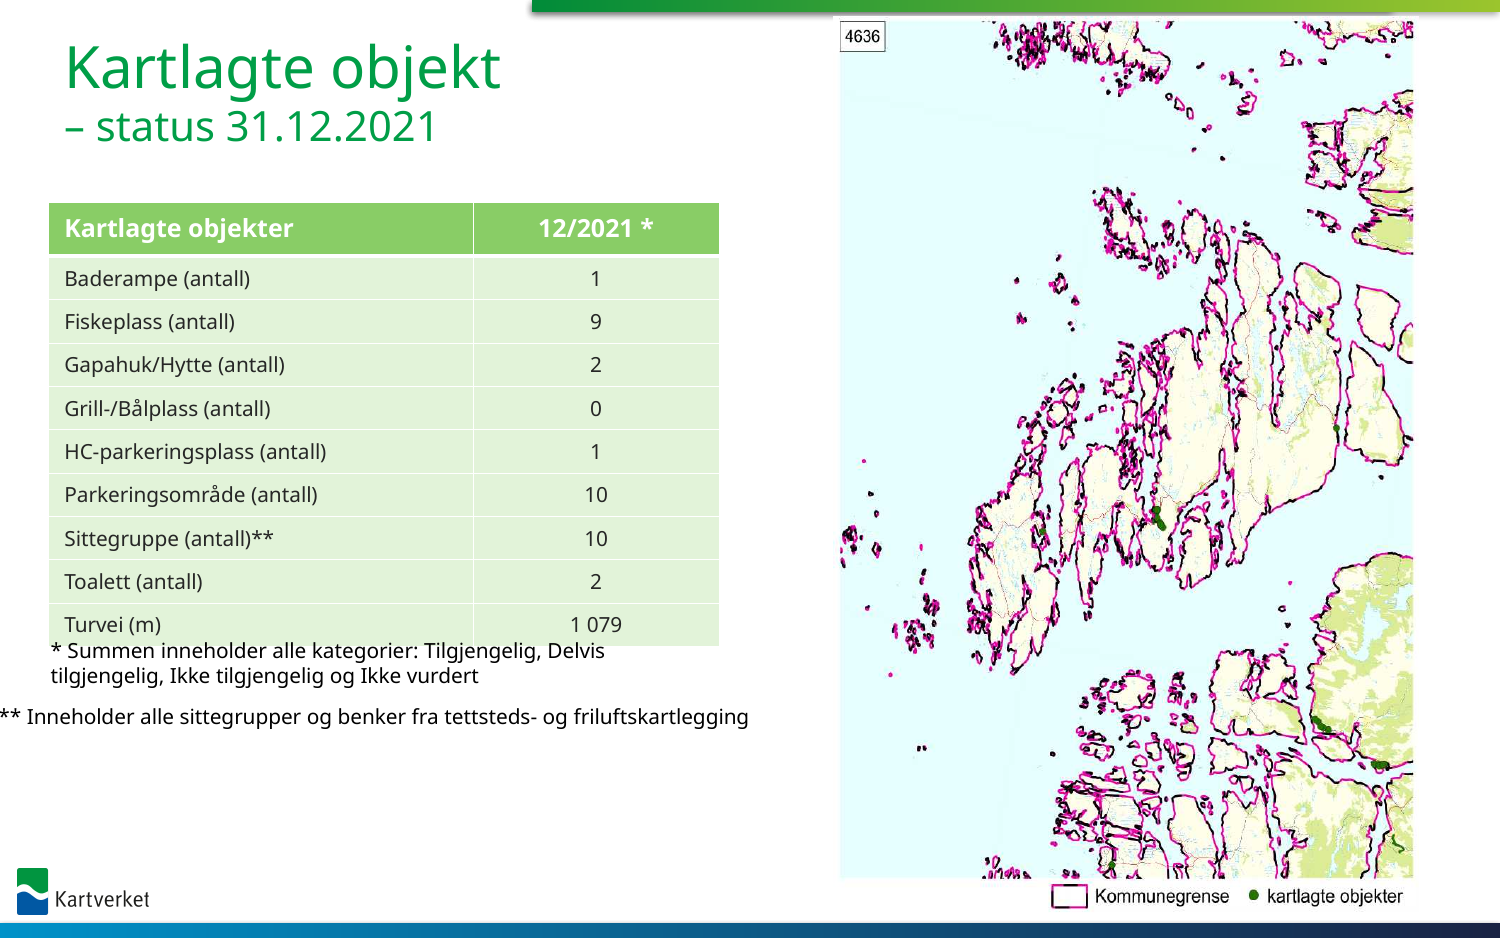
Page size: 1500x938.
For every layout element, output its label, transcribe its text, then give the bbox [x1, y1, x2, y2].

table_header 12/2021 * [474, 203, 719, 254]
table_cell Baderampe (antall) [49, 258, 473, 299]
table_cell Gapahuk/Hytte (antall) [49, 344, 473, 386]
table_cell HC-parkeringsplass (antall) [49, 430, 473, 473]
text_box Kartlagte objekt – status 31.12.2021 [1424, 26, 1431, 158]
table_cell 10 [474, 474, 719, 516]
table_cell 1 [474, 430, 719, 473]
table_cell Sittegruppe (antall)** [49, 517, 473, 559]
table_cell 9 [474, 300, 719, 343]
table_cell 0 [474, 387, 719, 429]
table_cell Toalett (antall) [49, 560, 473, 603]
table_cell 1 079 [474, 604, 719, 630]
table_header Kartlagte objekter [49, 203, 473, 254]
text_box ** Inneholder alle sittegrupper og benker fra tettsteds- og friluftskartlegging [0, 696, 765, 736]
table_cell Parkeringsområde (antall) [49, 474, 473, 516]
picture [833, 16, 1419, 913]
table_cell 1 [474, 258, 719, 299]
table_cell Fiskeplass (antall) [49, 300, 473, 343]
text_box * Summen inneholder alle kategorier: Tilgjengelig, Delvis tilgjengelig, Ikke tilgjengelig og Ikke vurdert [35, 630, 721, 696]
table_cell Grill-/Bålplass (antall) [49, 387, 473, 429]
text_box Kartlagte objekt – status 31.12.2021 [49, 26, 828, 158]
table_cell 2 [474, 344, 719, 386]
table_cell 2 [474, 560, 719, 603]
table_cell Turvei (m) [49, 604, 473, 630]
table_cell 10 [474, 517, 719, 559]
